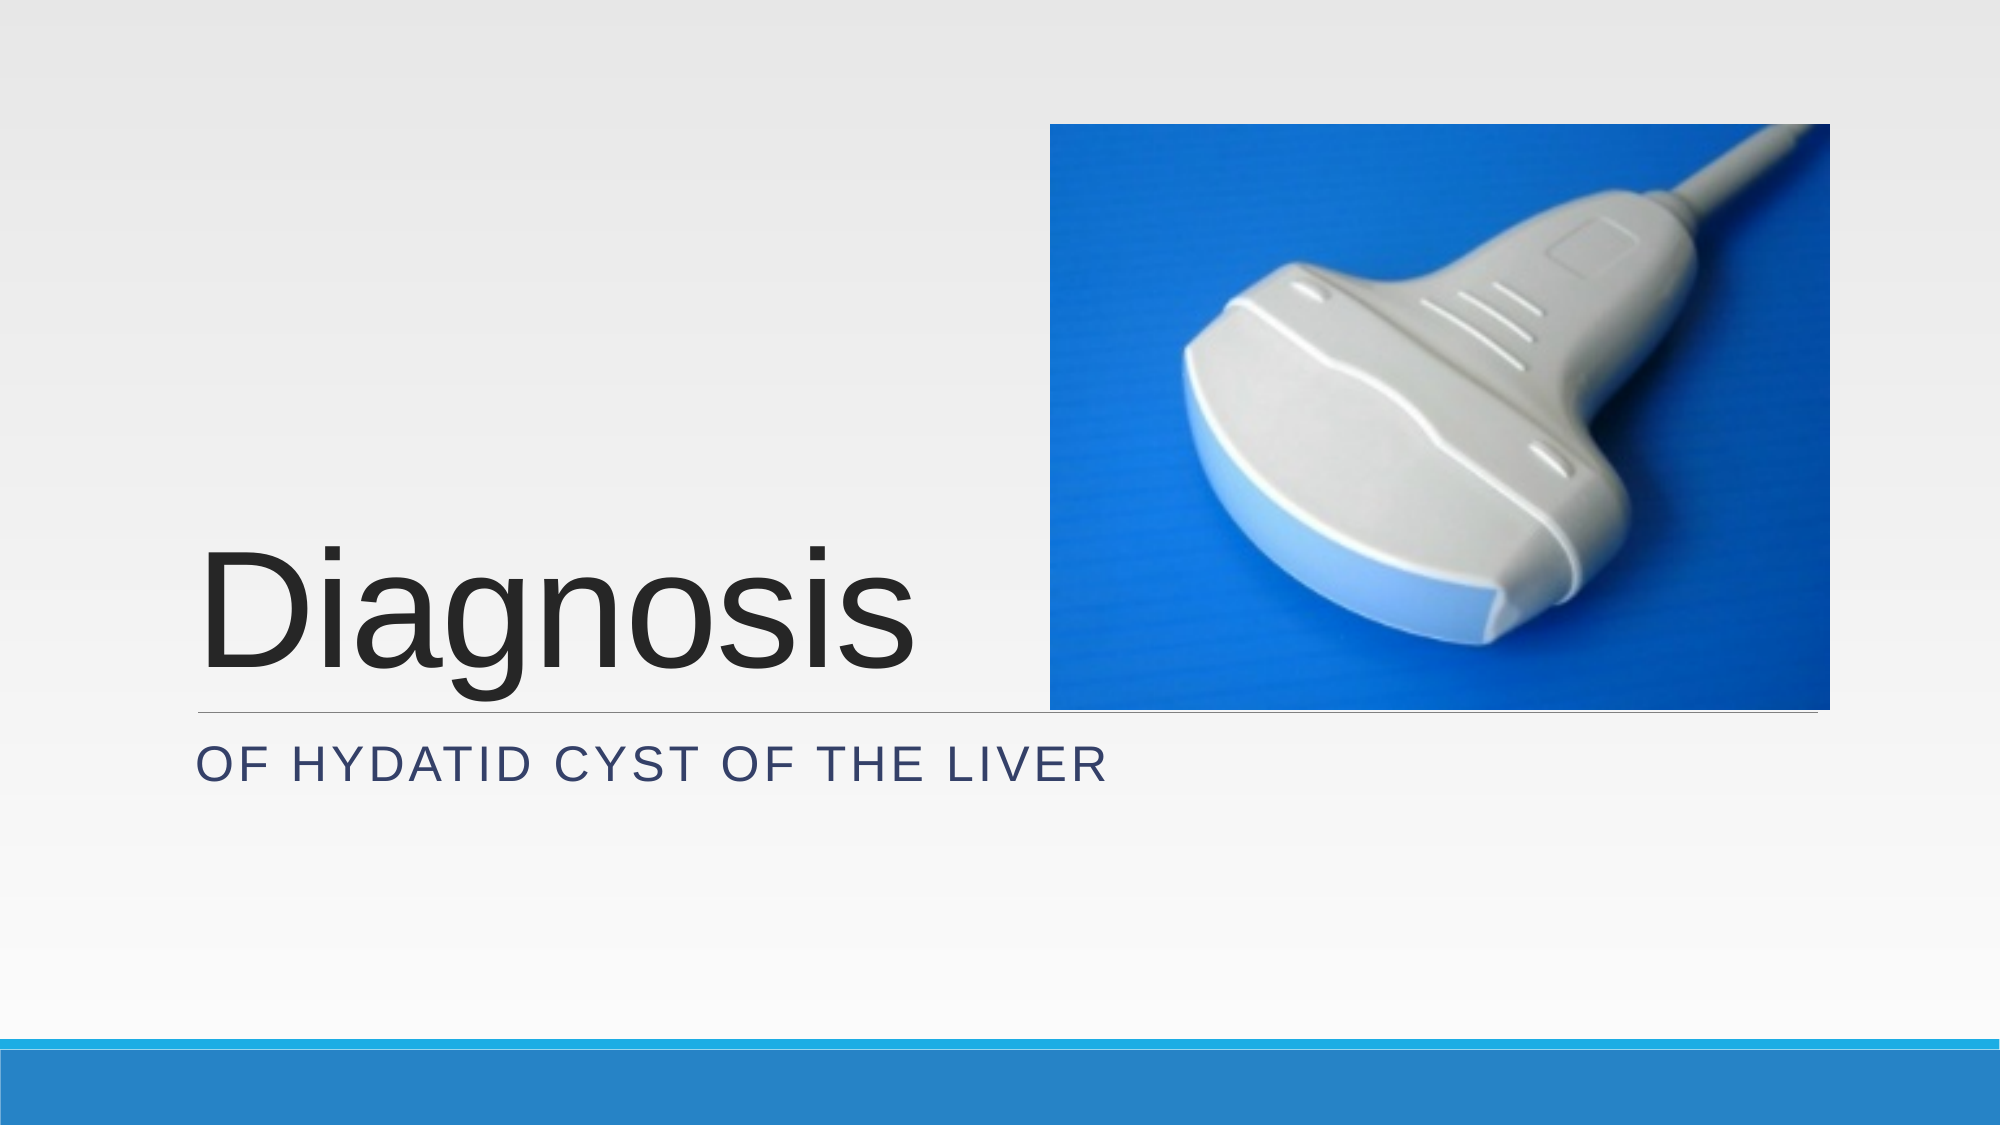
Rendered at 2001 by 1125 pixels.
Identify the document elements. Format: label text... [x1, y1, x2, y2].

list Of hydatid cyst of the liver [180, 730, 1830, 918]
title Diagnosis [180, 124, 1047, 710]
picture [1049, 123, 1831, 710]
